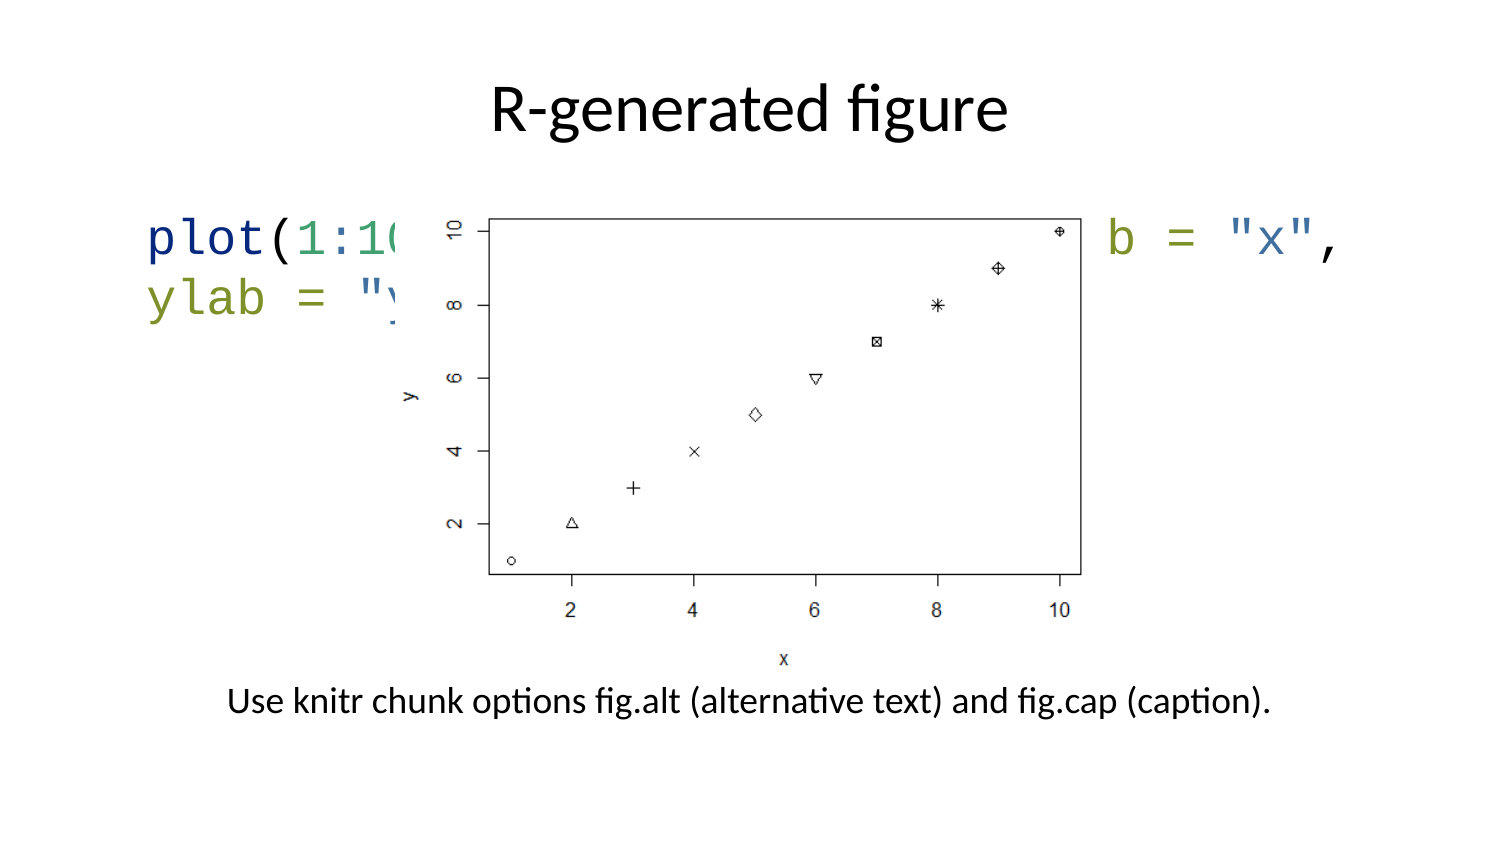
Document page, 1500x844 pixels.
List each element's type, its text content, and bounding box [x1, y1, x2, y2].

text_box Use knitr chunk options fig.alt (alternative text) and fig.cap (caption). [74, 668, 1425, 753]
list plot(1:10, 1:10, pch = 1:10, xlab = "x", ylab = "y") [75, 196, 393, 668]
title R-generated figure [75, 33, 1425, 175]
list plot(1:10, 1:10, pch = 1:10, xlab = "x", ylab = "y") [1107, 196, 1425, 668]
picture [395, 195, 1105, 669]
